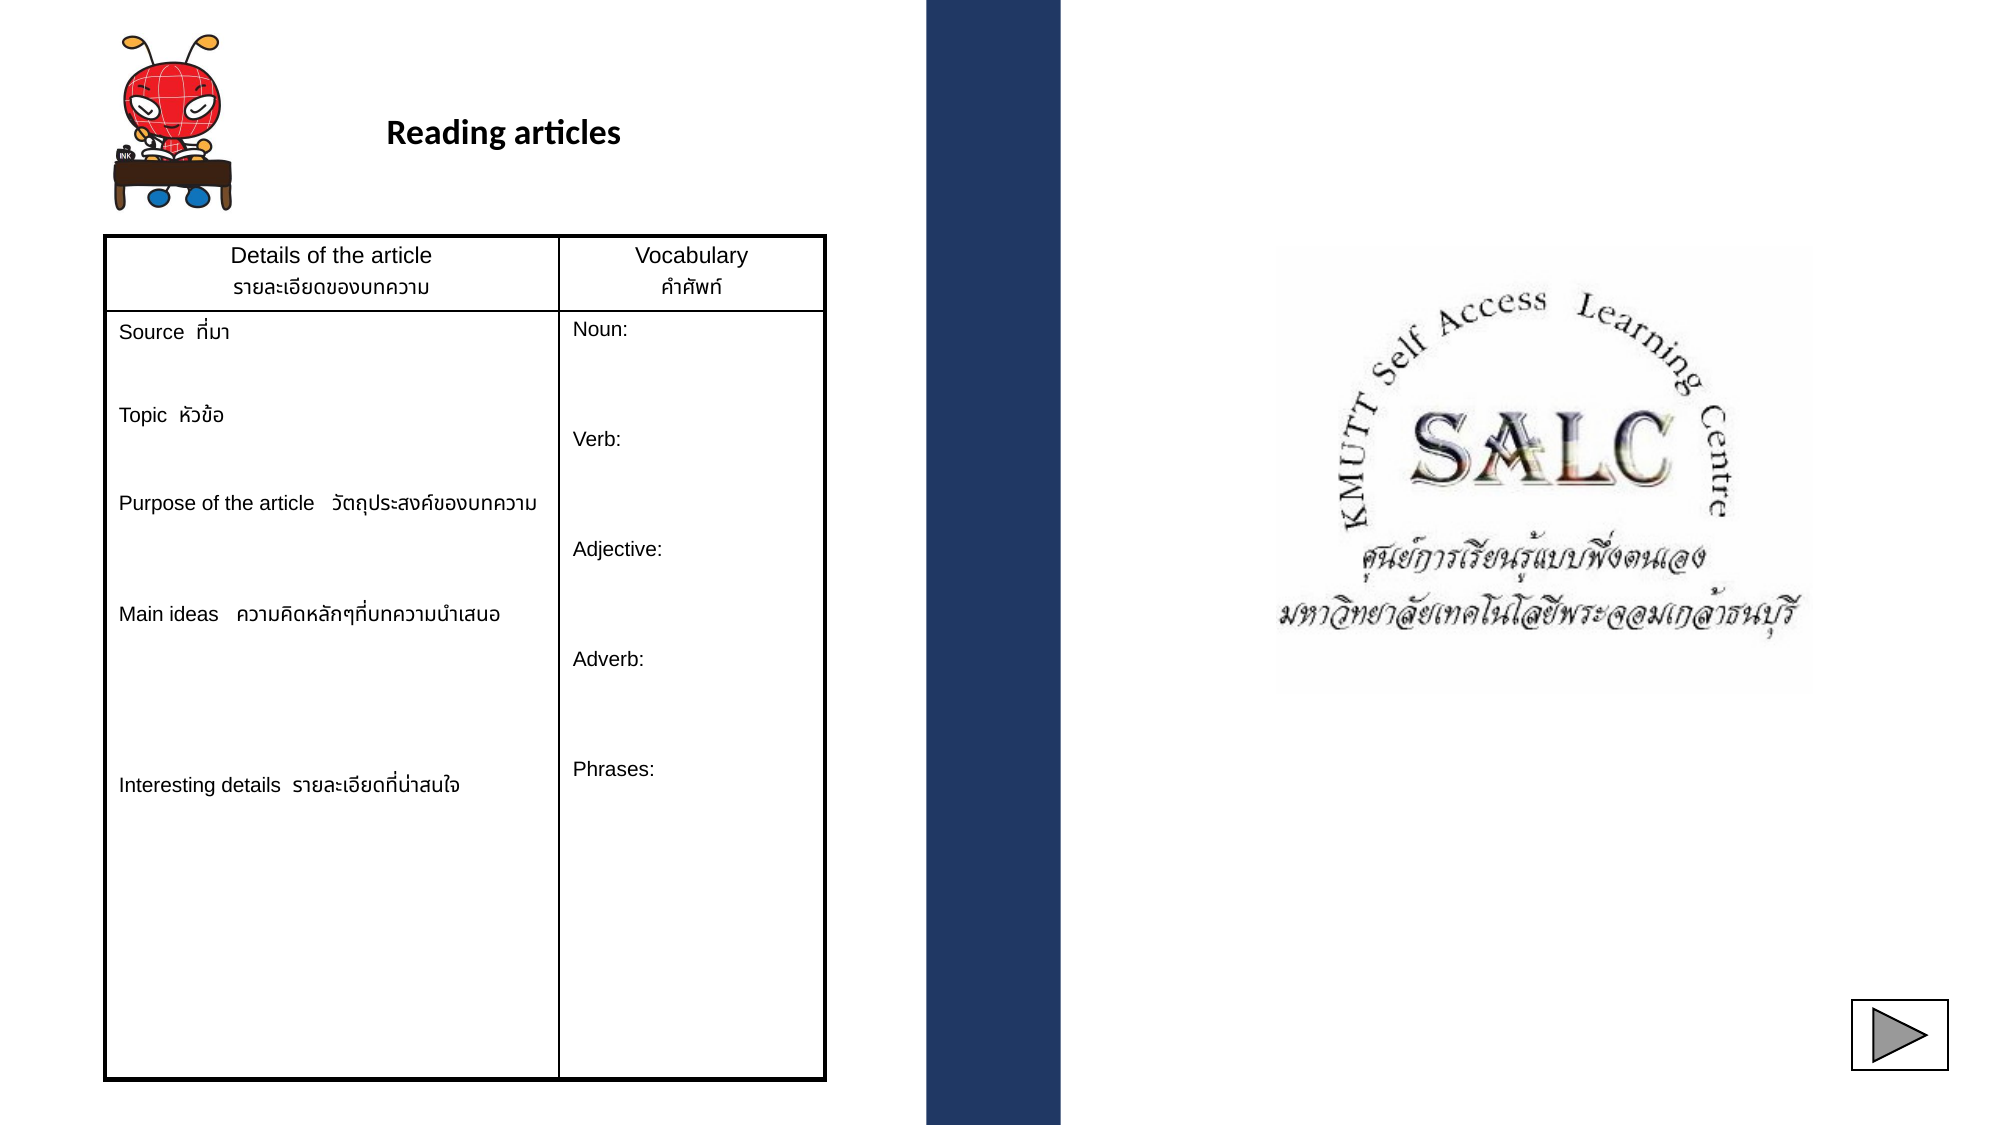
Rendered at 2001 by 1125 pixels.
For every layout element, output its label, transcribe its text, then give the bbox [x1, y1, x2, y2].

picture [112, 33, 236, 214]
text_box [925, 0, 1062, 1125]
text_box Reading articles [251, 100, 758, 160]
table_cell Noun: Verb: Adjective: Adverb: Phrases: [560, 312, 823, 1077]
table_cell Source ที่มา Topic หัวข้อ Purpose of the article วัตถุประสงค์ของบทความ Main ideas ความคิดหลักๆที่บทความนำเสนอ Interesting details รายละเอียดที่น่าสนใจ [107, 312, 558, 1077]
text_box [1851, 999, 1949, 1071]
table_header Vocabulary คำศัพท์ [560, 238, 823, 310]
picture [1276, 246, 1813, 694]
table_header Details of the article รายละเอียดของบทความ [107, 238, 558, 310]
